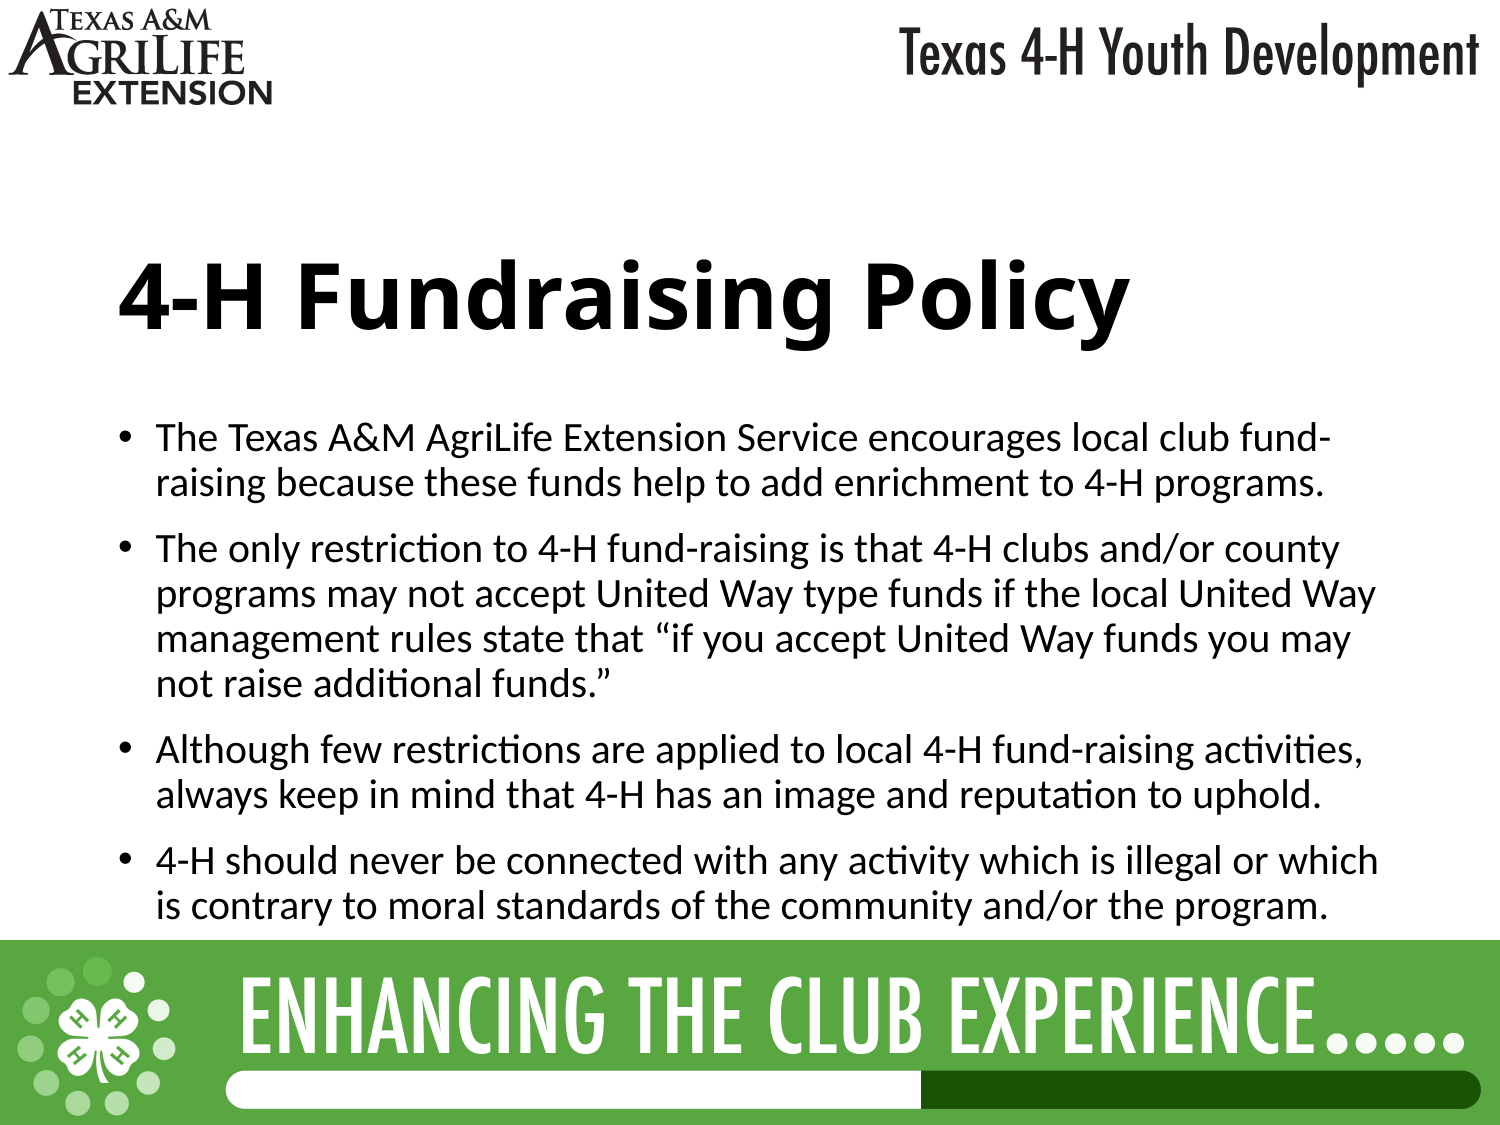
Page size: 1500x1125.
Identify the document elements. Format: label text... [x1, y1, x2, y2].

title 4-H Fundraising Policy [103, 190, 1397, 408]
picture [0, 0, 1500, 1125]
list The Texas A&M AgriLife Extension Service encourages local club fund-raising because these funds help to add enrichment to 4-H programs. The only restriction to 4-H fund-raising is that 4-H clubs and/or county programs may not accept United Way type funds if the local United Way management rules state that “if you accept United Way funds you may not raise additional funds.” Although few restrictions are applied to local 4-H fund-raising activities, always keep in mind that 4-H has an image and reputation to uphold. 4-H should never be connected with any activity which is illegal or which is contrary to moral standards of the community and/or the program. [103, 408, 1397, 930]
